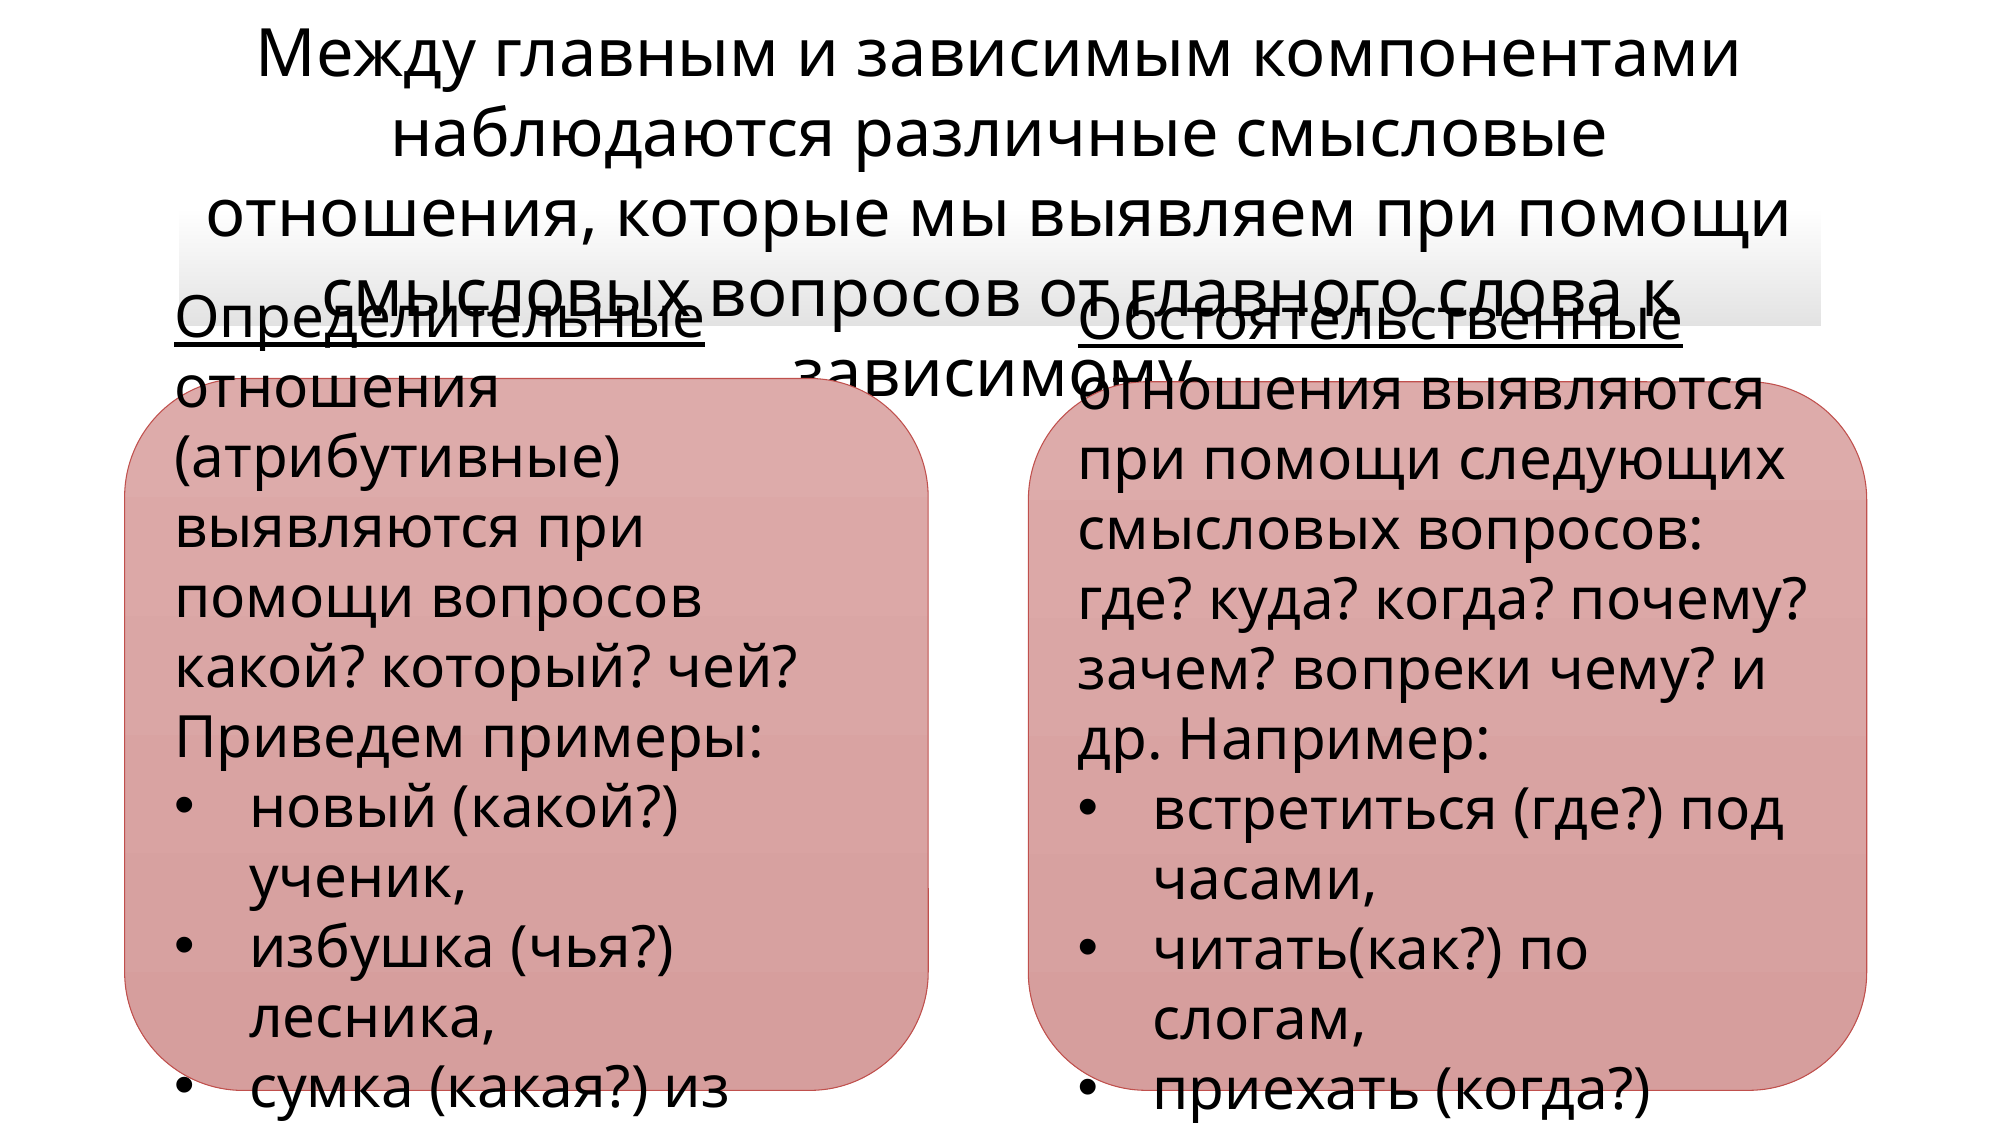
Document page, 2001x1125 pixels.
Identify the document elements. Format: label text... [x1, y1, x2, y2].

text_box Обстоятельственные отношения выявляются при помощи следующих смысловых вопросов: где? куда? когда? почему? зачем? вопреки чему? и др. Например: встретиться (где?) под часами, читать(как?) по слогам, приехать (когда?) зимой. [1027, 381, 1868, 1091]
text_box Между главным и зависимым компонентами наблюдаются различные смысловые отношения, которые мы выявляем при помощи смысловых вопросов от главного слова к зависимому. [178, 92, 1822, 327]
text_box Определительные отношения (атрибутивные) выявляются при помощи вопросов какой? который? чей? Приведем примеры: новый (какой?) ученик, избушка (чья?) лесника, сумка (какая?) из кожи. [124, 377, 929, 1091]
